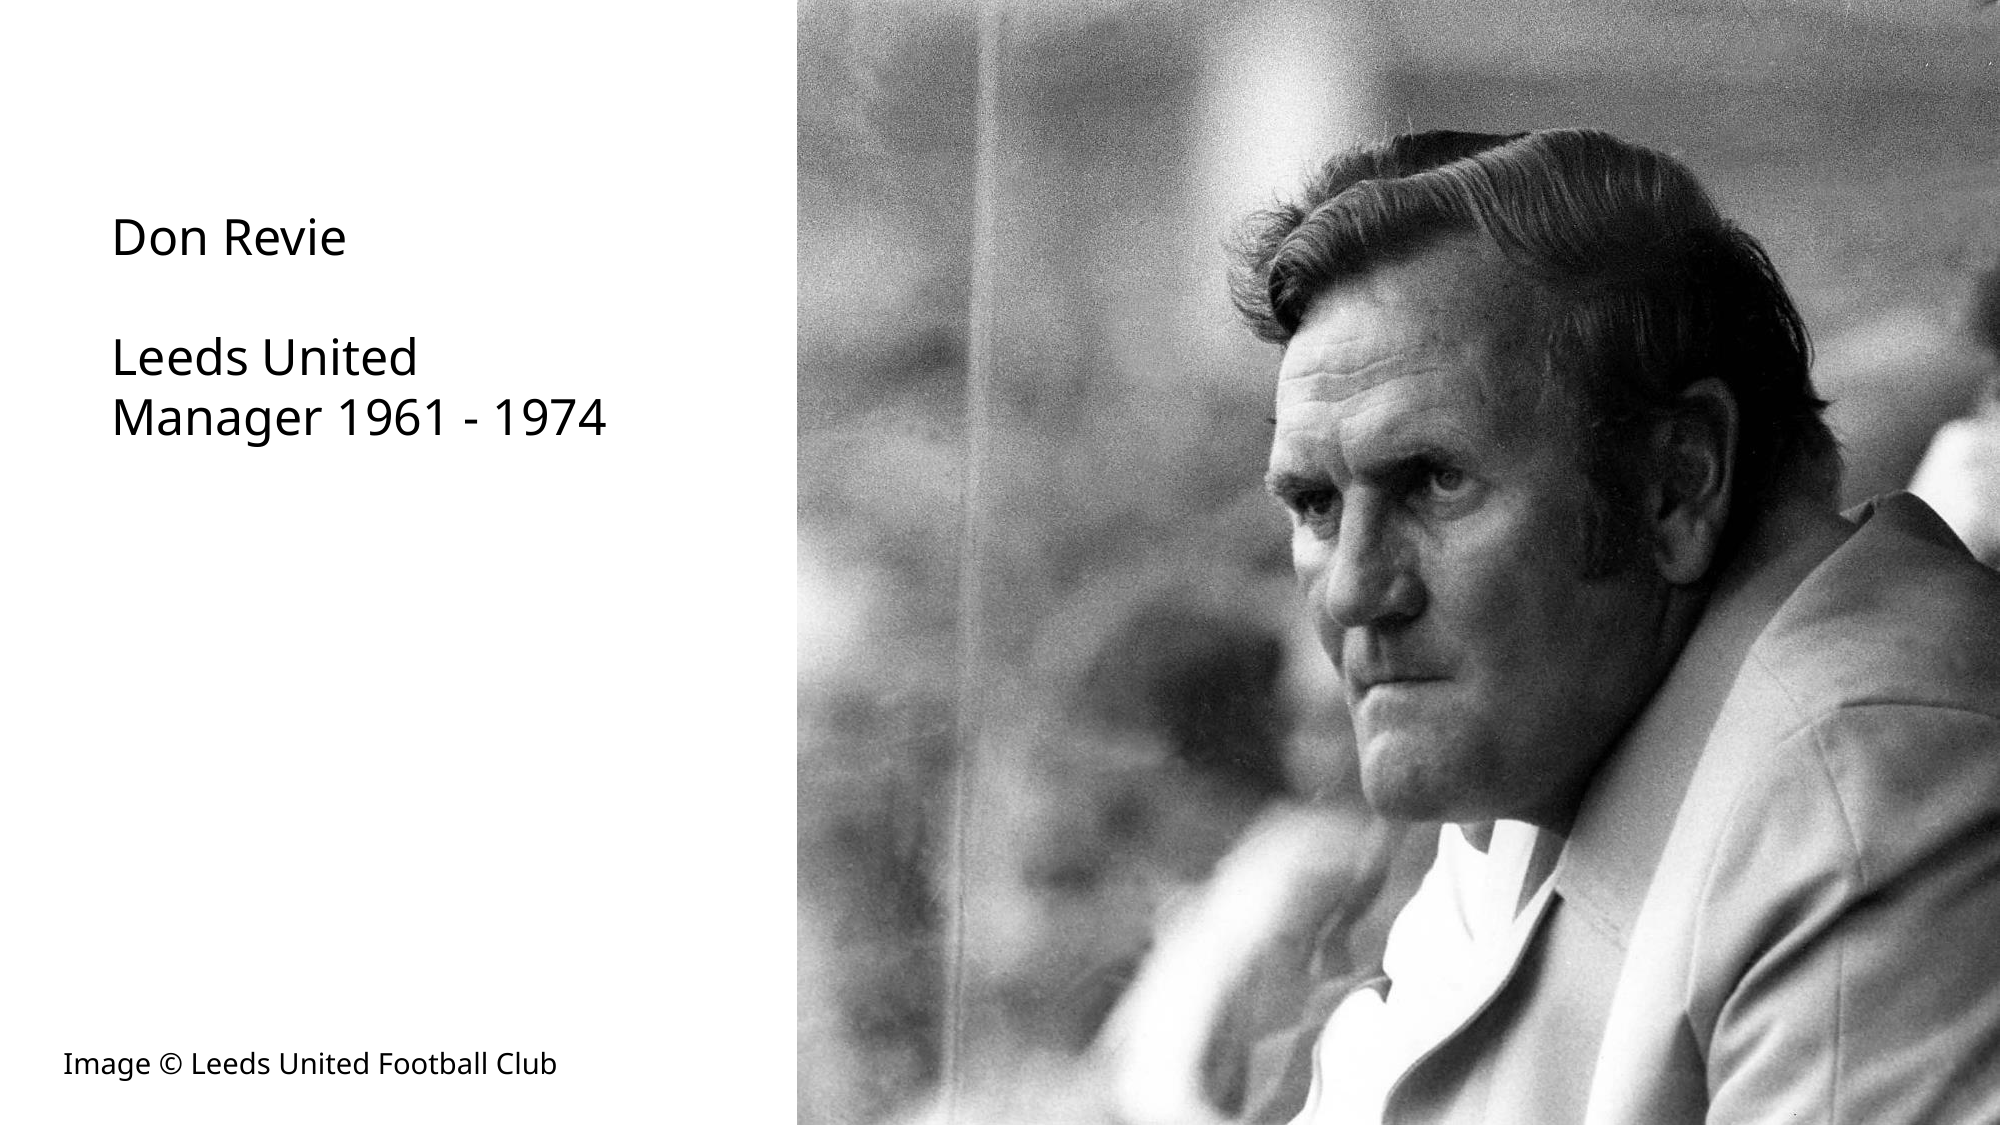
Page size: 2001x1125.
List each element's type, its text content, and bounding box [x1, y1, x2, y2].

text_box Don Revie Leeds United Manager 1961 - 1974 [96, 198, 647, 454]
picture [797, 0, 2000, 1125]
text_box Image © Leeds United Football Club [48, 1038, 647, 1088]
